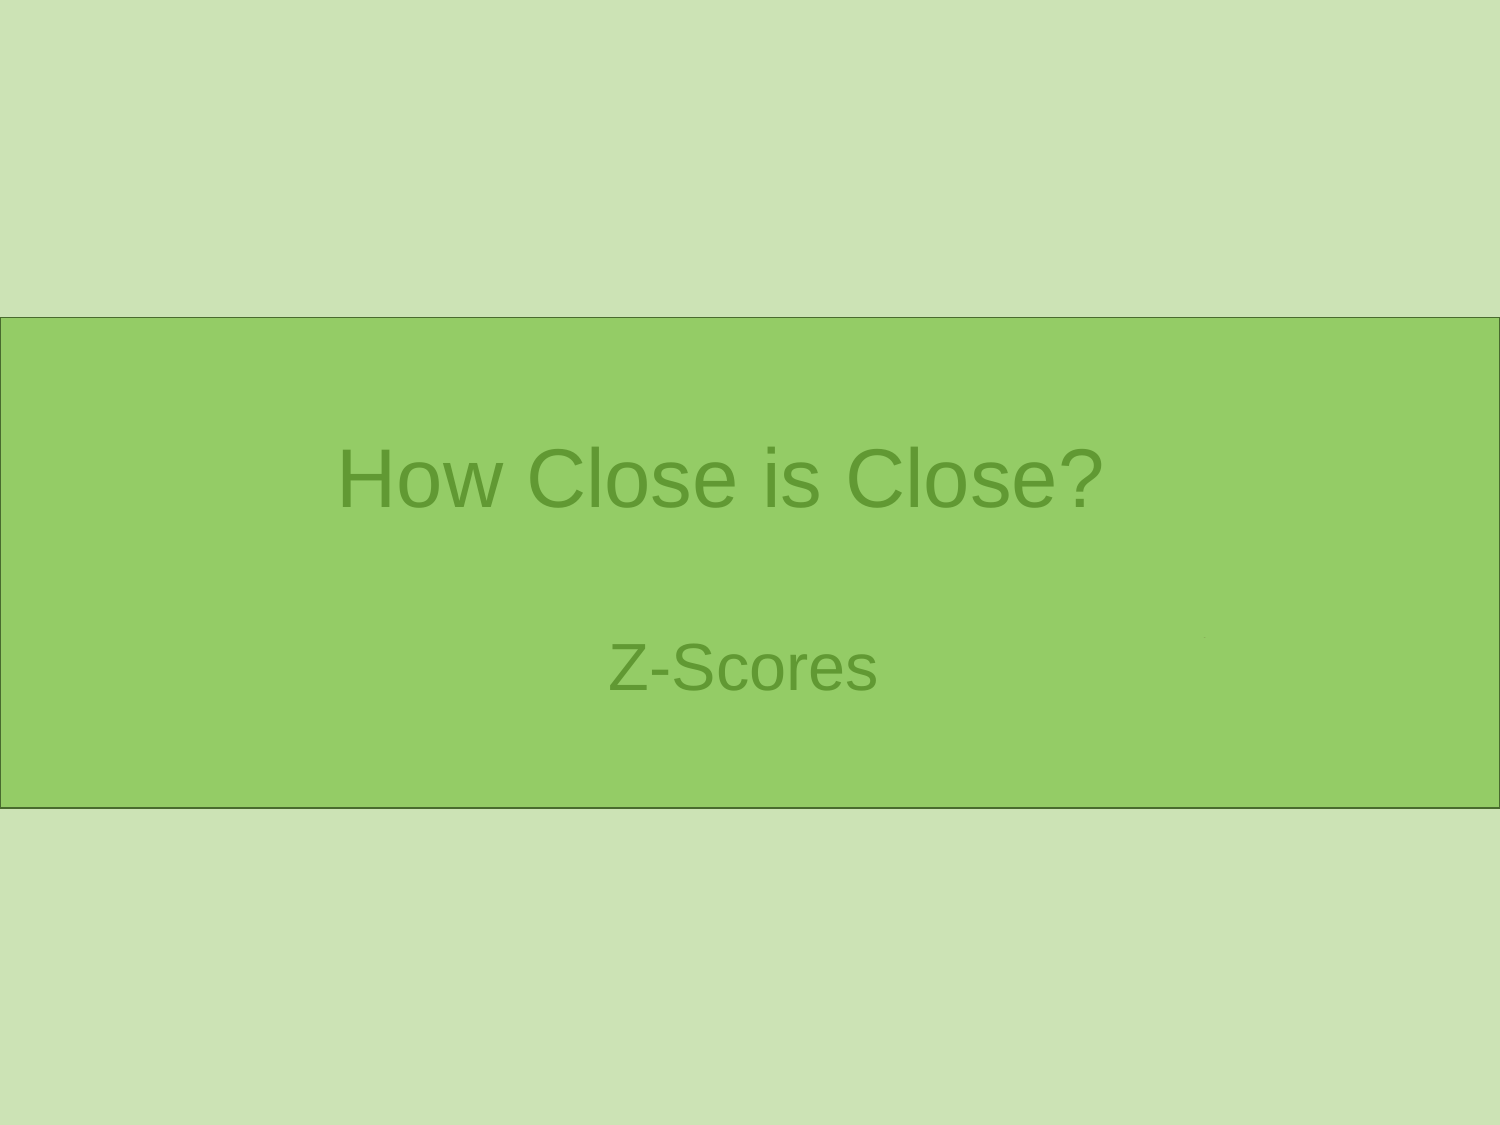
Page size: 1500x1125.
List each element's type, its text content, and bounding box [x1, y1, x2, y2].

title How Close is Close? [94, 338, 1394, 611]
subtitle Z-Scores [94, 615, 1394, 735]
